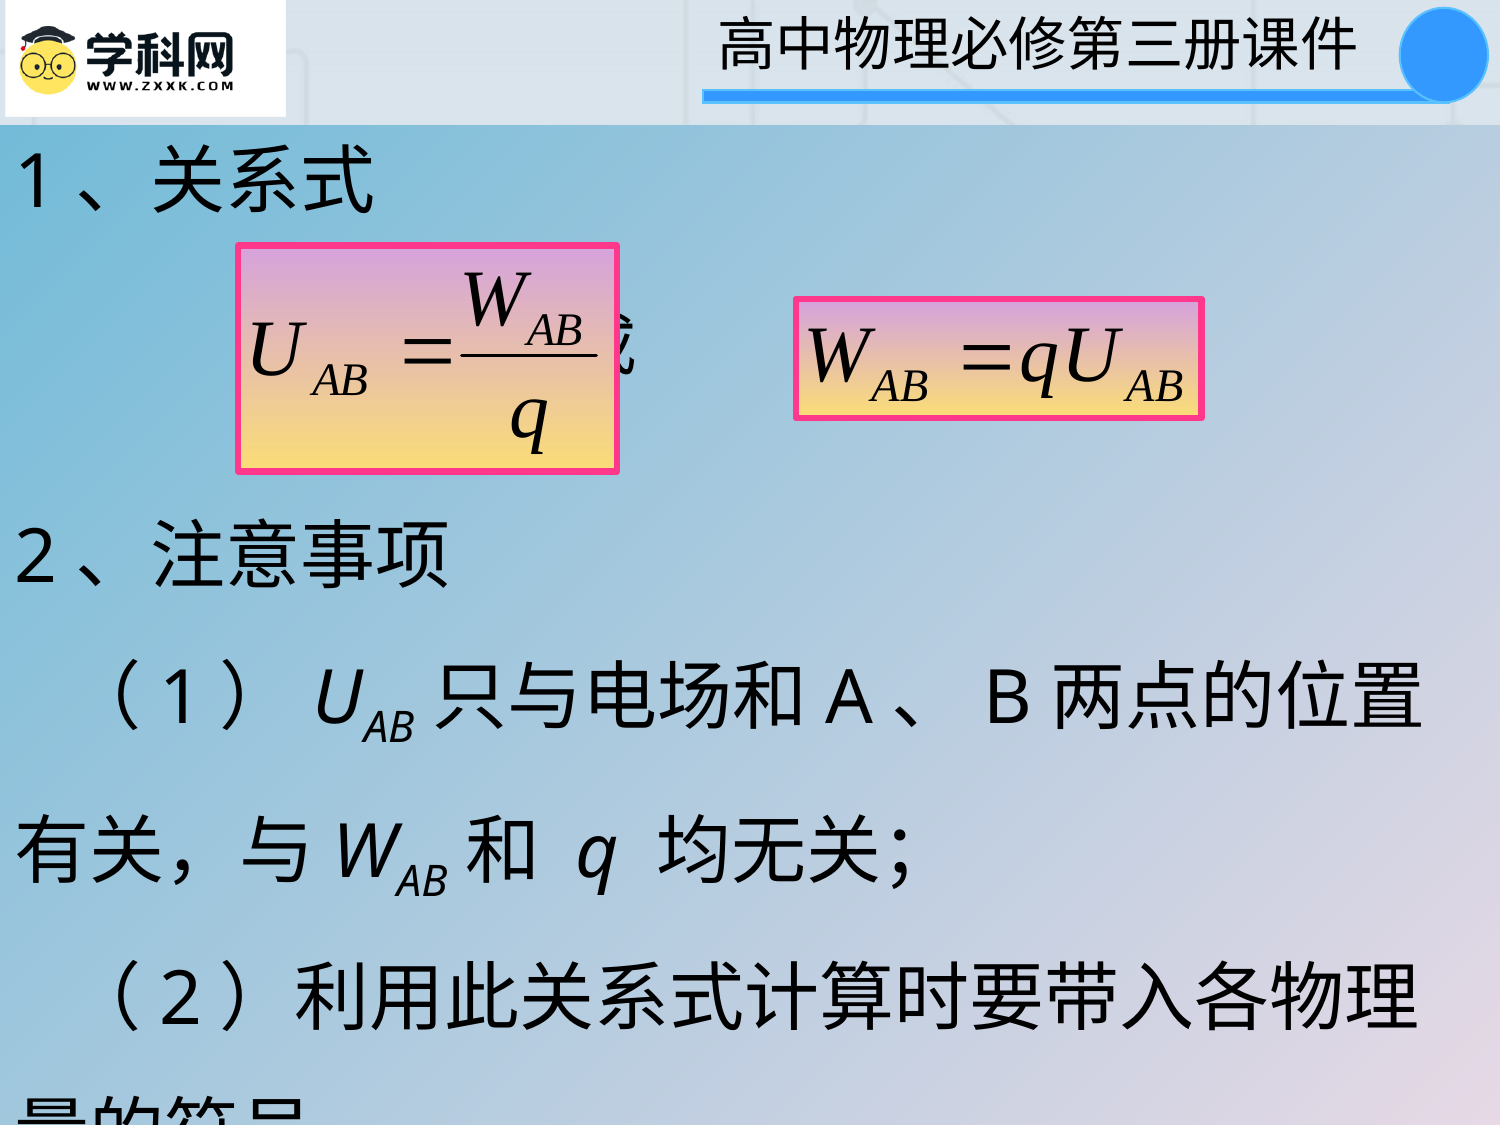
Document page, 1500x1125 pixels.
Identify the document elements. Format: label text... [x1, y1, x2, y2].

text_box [241, 248, 614, 469]
text_box 1、关系式 或 2、注意事项 （1）UAB只与电场和A、B两点的位置有关，与WAB和 q 均无关； （2）利用此关系式计算时要带入各物理量的符号。 [0, 125, 1500, 1125]
picture [0, 0, 1500, 125]
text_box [798, 301, 1199, 416]
